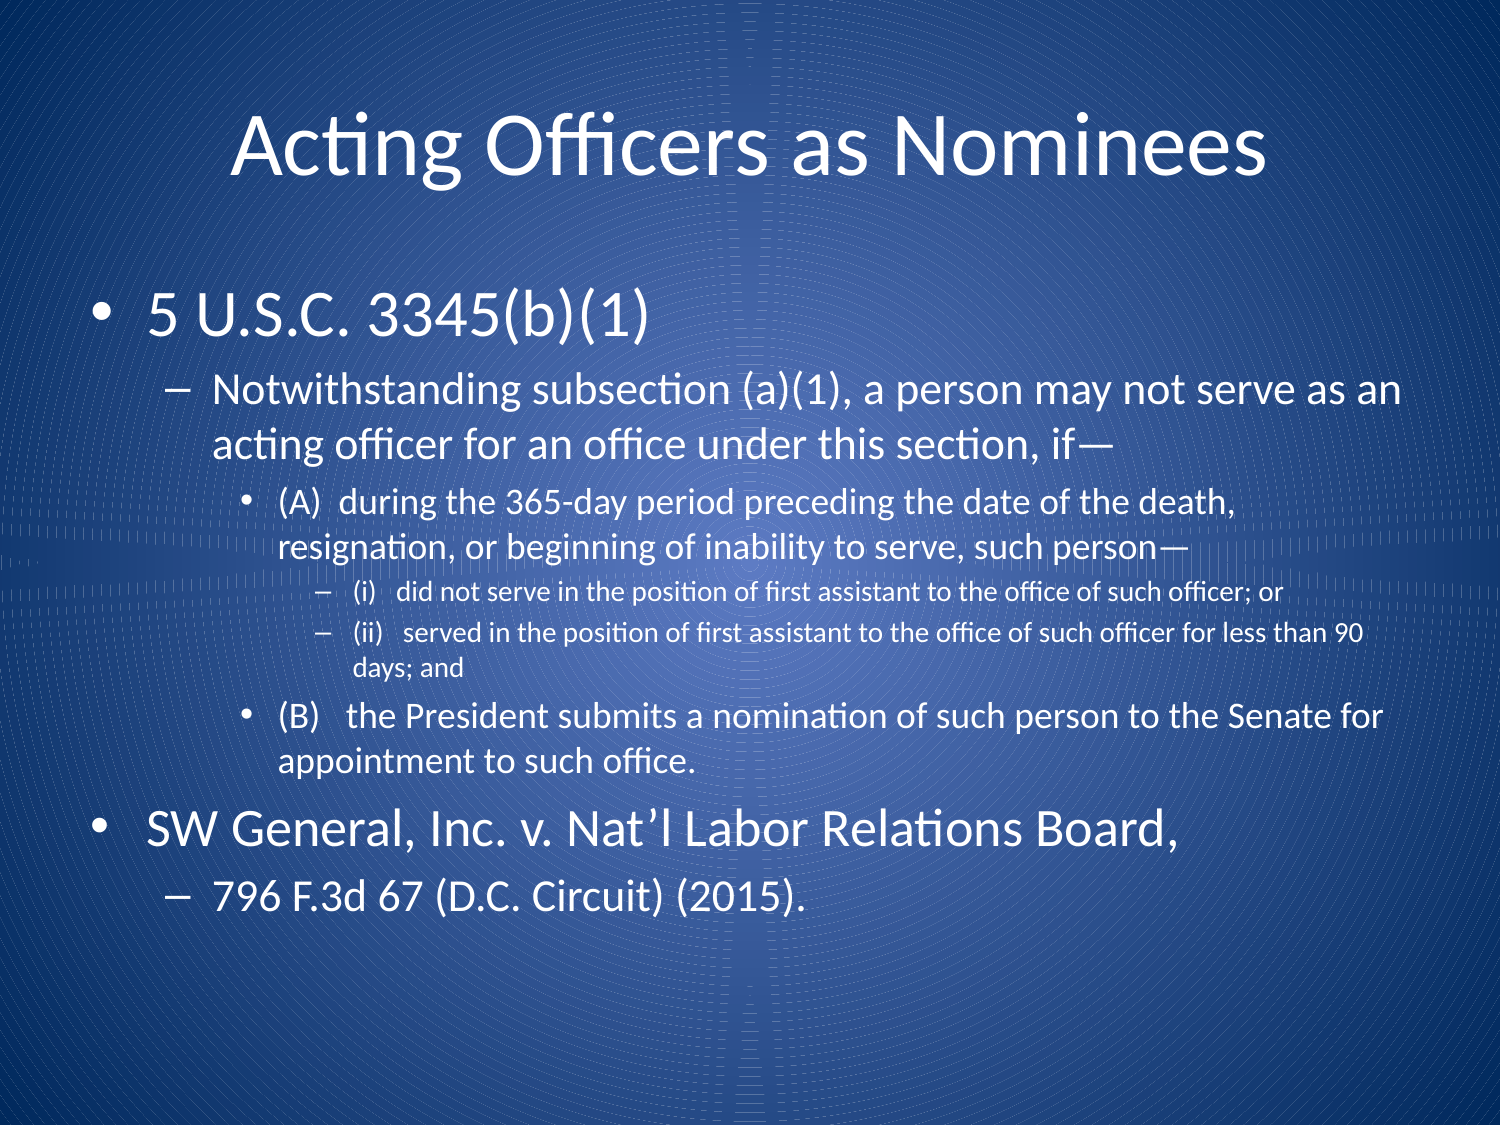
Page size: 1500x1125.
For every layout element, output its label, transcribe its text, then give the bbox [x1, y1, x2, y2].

list 5 U.S.C. 3345(b)(1) Notwithstanding subsection (a)(1), a person may not serve as an acting officer for an office under this section, if— (A) during the 365-day period preceding the date of the death, resignation, or beginning of inability to serve, such person— (i) did not serve in the position of first assistant to the office of such officer; or (ii) served in the position of first assistant to the office of such officer for less than 90 days; and (B) the President submits a nomination of such person to the Senate for appointment to such office. SW General, Inc. v. Nat’l Labor Relations Board, 796 F.3d 67 (D.C. Circuit) (2015). [75, 262, 1425, 1005]
title Acting Officers as Nominees [75, 45, 1425, 233]
